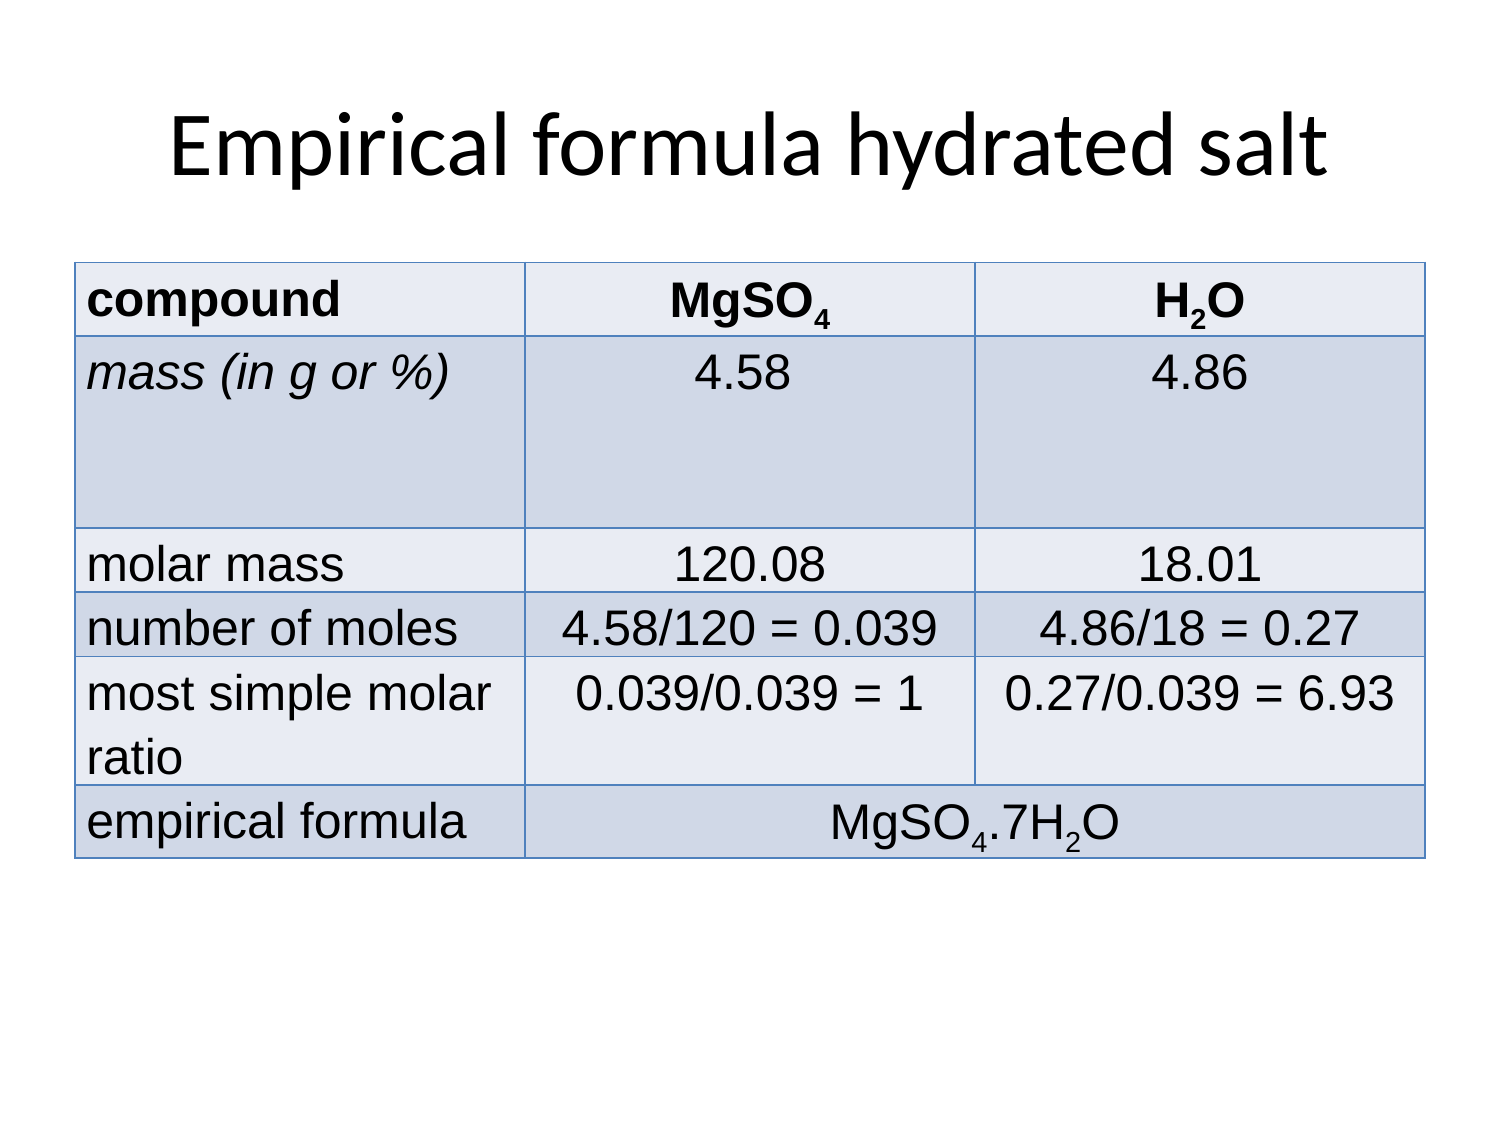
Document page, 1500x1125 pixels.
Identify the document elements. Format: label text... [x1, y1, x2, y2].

table_header H2O [976, 263, 1424, 335]
table_cell 4.58/120 = 0.039 [526, 593, 974, 656]
table_cell 0.039/0.039 = 1 [526, 657, 974, 784]
table_cell 0.27/0.039 = 6.93 [976, 657, 1424, 784]
table_cell 4.86 [976, 337, 1424, 527]
table_cell empirical formula [76, 786, 524, 857]
table_cell mass (in g or %) [76, 337, 524, 527]
table_cell MgSO4.7H2O [526, 786, 1424, 857]
title Empirical formula hydrated salt [75, 45, 1425, 233]
table_cell 4.86/18 = 0.27 [976, 593, 1424, 656]
table_cell molar mass [76, 529, 524, 591]
table_cell 120.08 [526, 529, 974, 591]
table_cell 4.58 [526, 337, 974, 527]
table_header compound [76, 263, 524, 335]
table_cell 18.01 [976, 529, 1424, 591]
table_header MgSO4 [526, 263, 974, 335]
table_cell number of moles [76, 593, 524, 656]
table_cell most simple molar ratio [76, 657, 524, 784]
